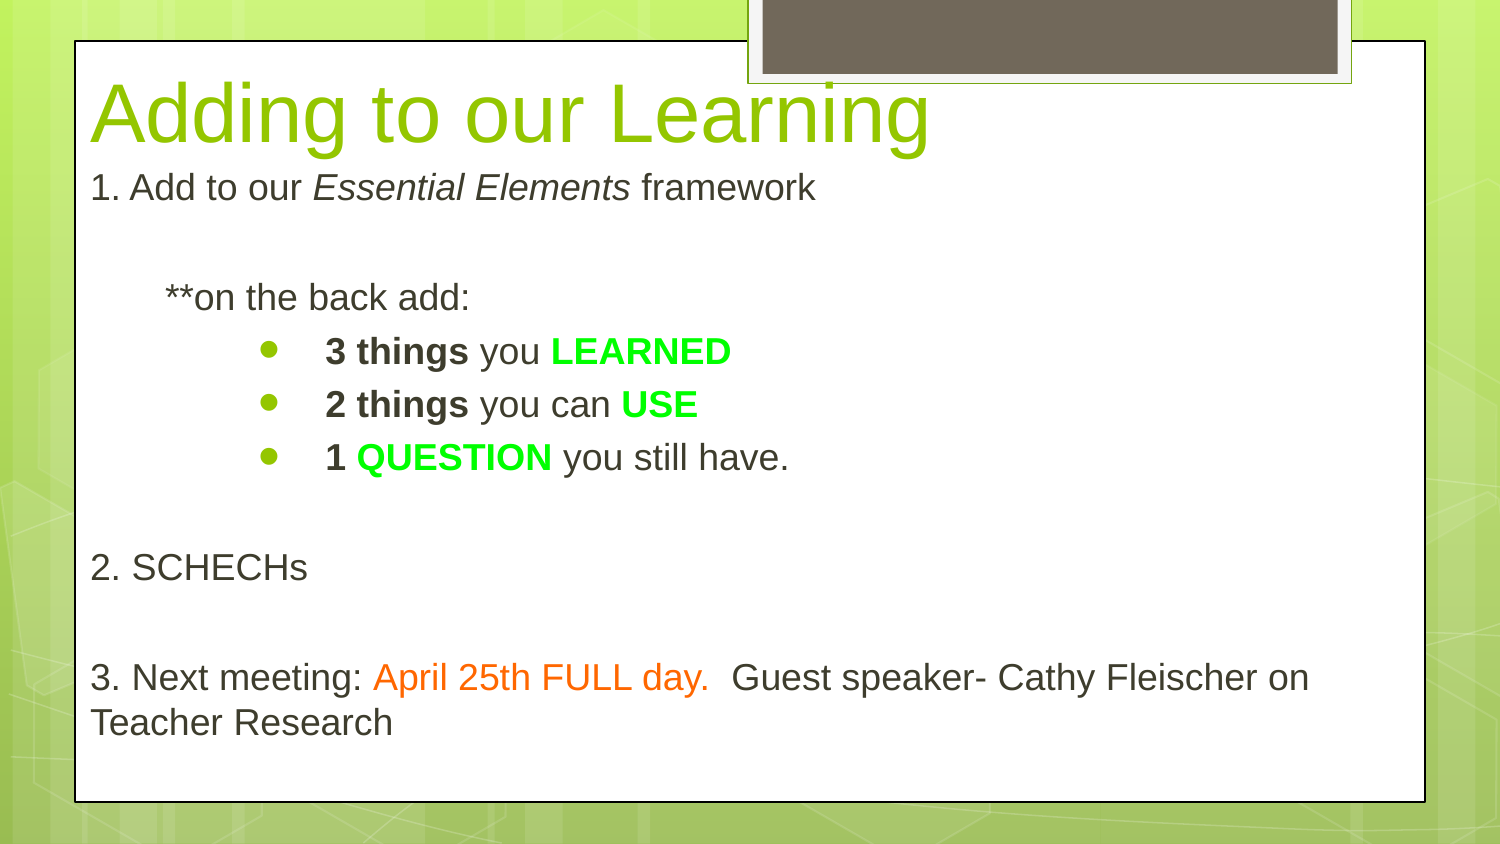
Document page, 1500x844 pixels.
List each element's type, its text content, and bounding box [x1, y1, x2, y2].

list 1. Add to our Essential Elements framework **on the back add: 3 things you LEARNED 2 things you can USE 1 QUESTION you still have. 2. SCHECHs 3. Next meeting: April 25th FULL day. Guest speaker- Cathy Fleischer on Teacher Research [75, 148, 1425, 796]
title Adding to our Learning [75, 33, 1425, 148]
